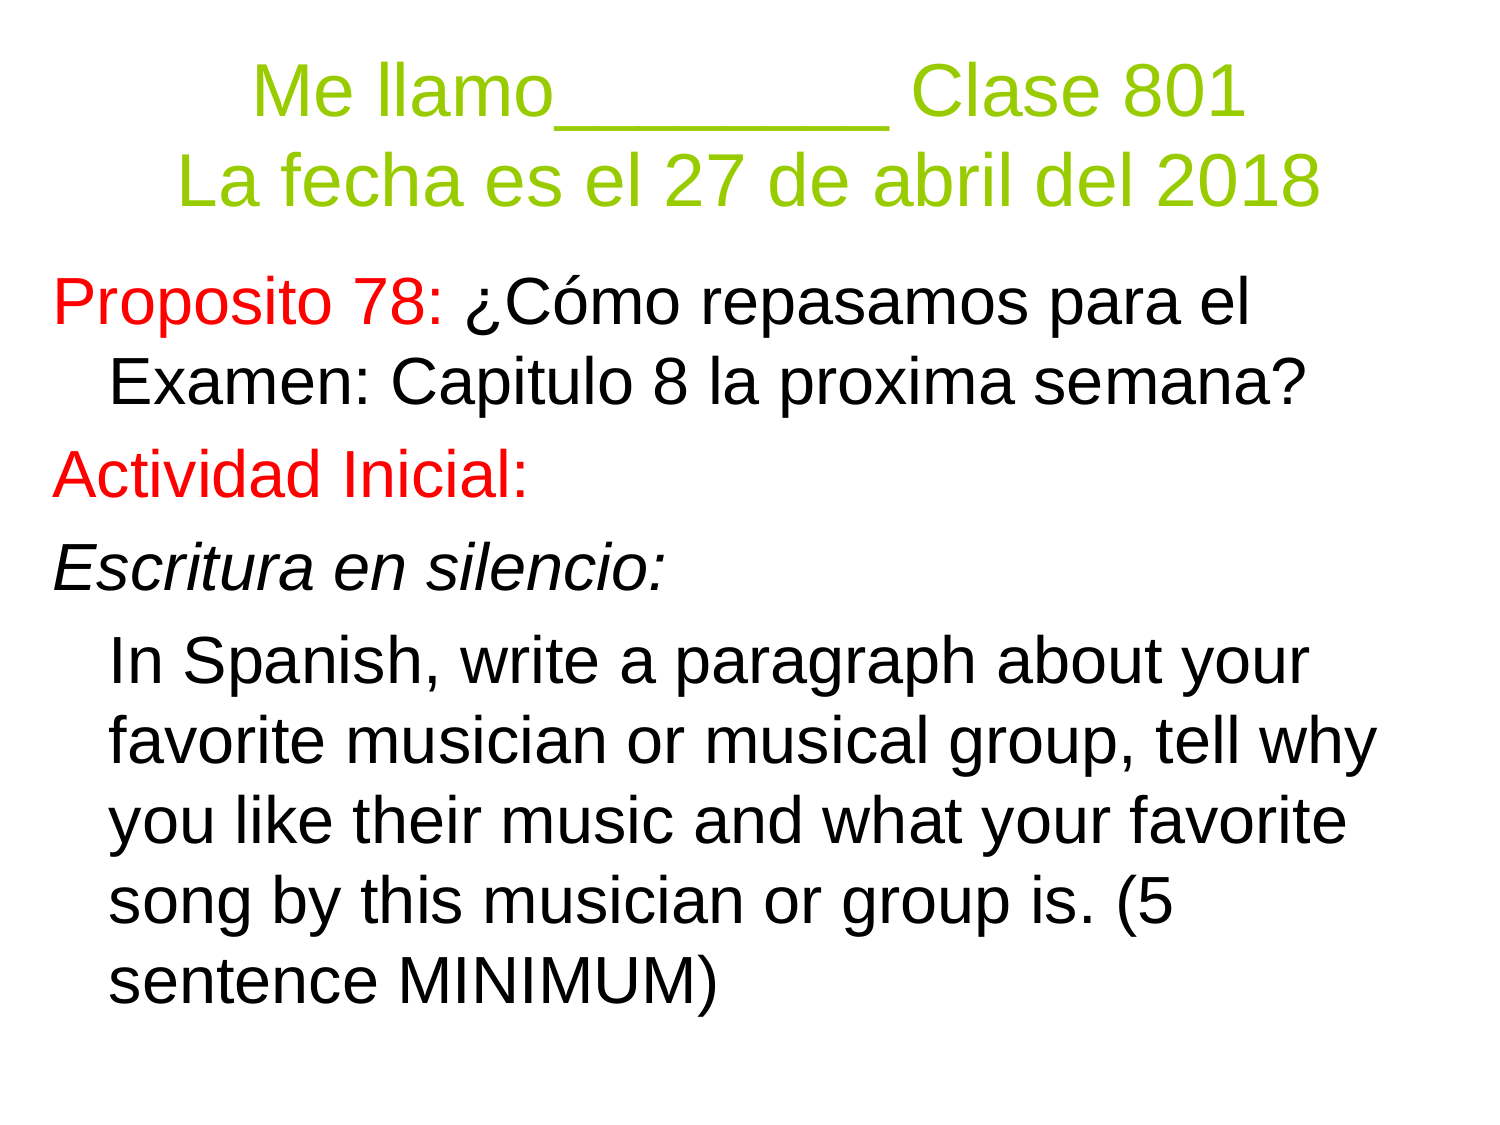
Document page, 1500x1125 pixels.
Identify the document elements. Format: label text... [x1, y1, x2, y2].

list Proposito 78: ¿Cómo repasamos para el Examen: Capitulo 8 la proxima semana? Actividad Inicial: Escritura en silencio: In Spanish, write a paragraph about your favorite musician or musical group, tell why you like their music and what your favorite song by this musician or group is. (5 sentence MINIMUM) [37, 249, 1450, 1075]
title Me llamo________ Clase 801 La fecha es el 27 de abril del 2018 [37, 37, 1463, 225]
